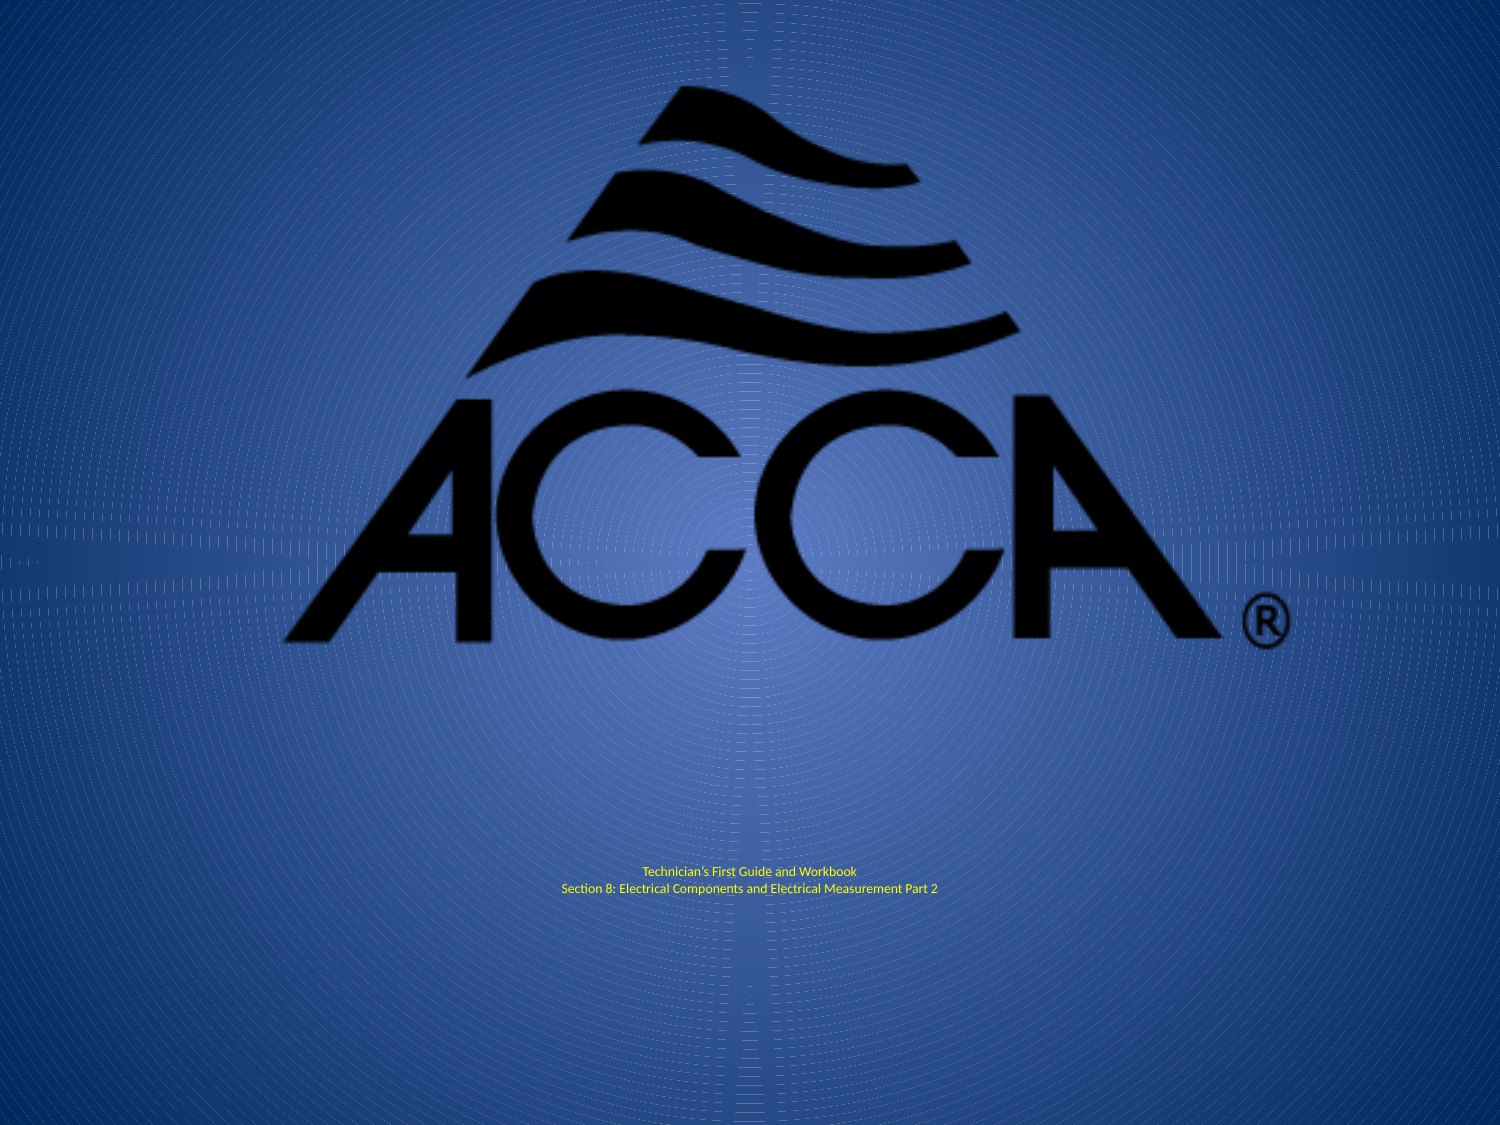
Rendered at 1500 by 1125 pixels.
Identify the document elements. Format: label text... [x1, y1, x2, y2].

title Technician’s First Guide and Workbook Section 8: Electrical Components and Electrical Measurement Part 2 [0, 837, 1500, 938]
picture [237, 24, 1334, 738]
